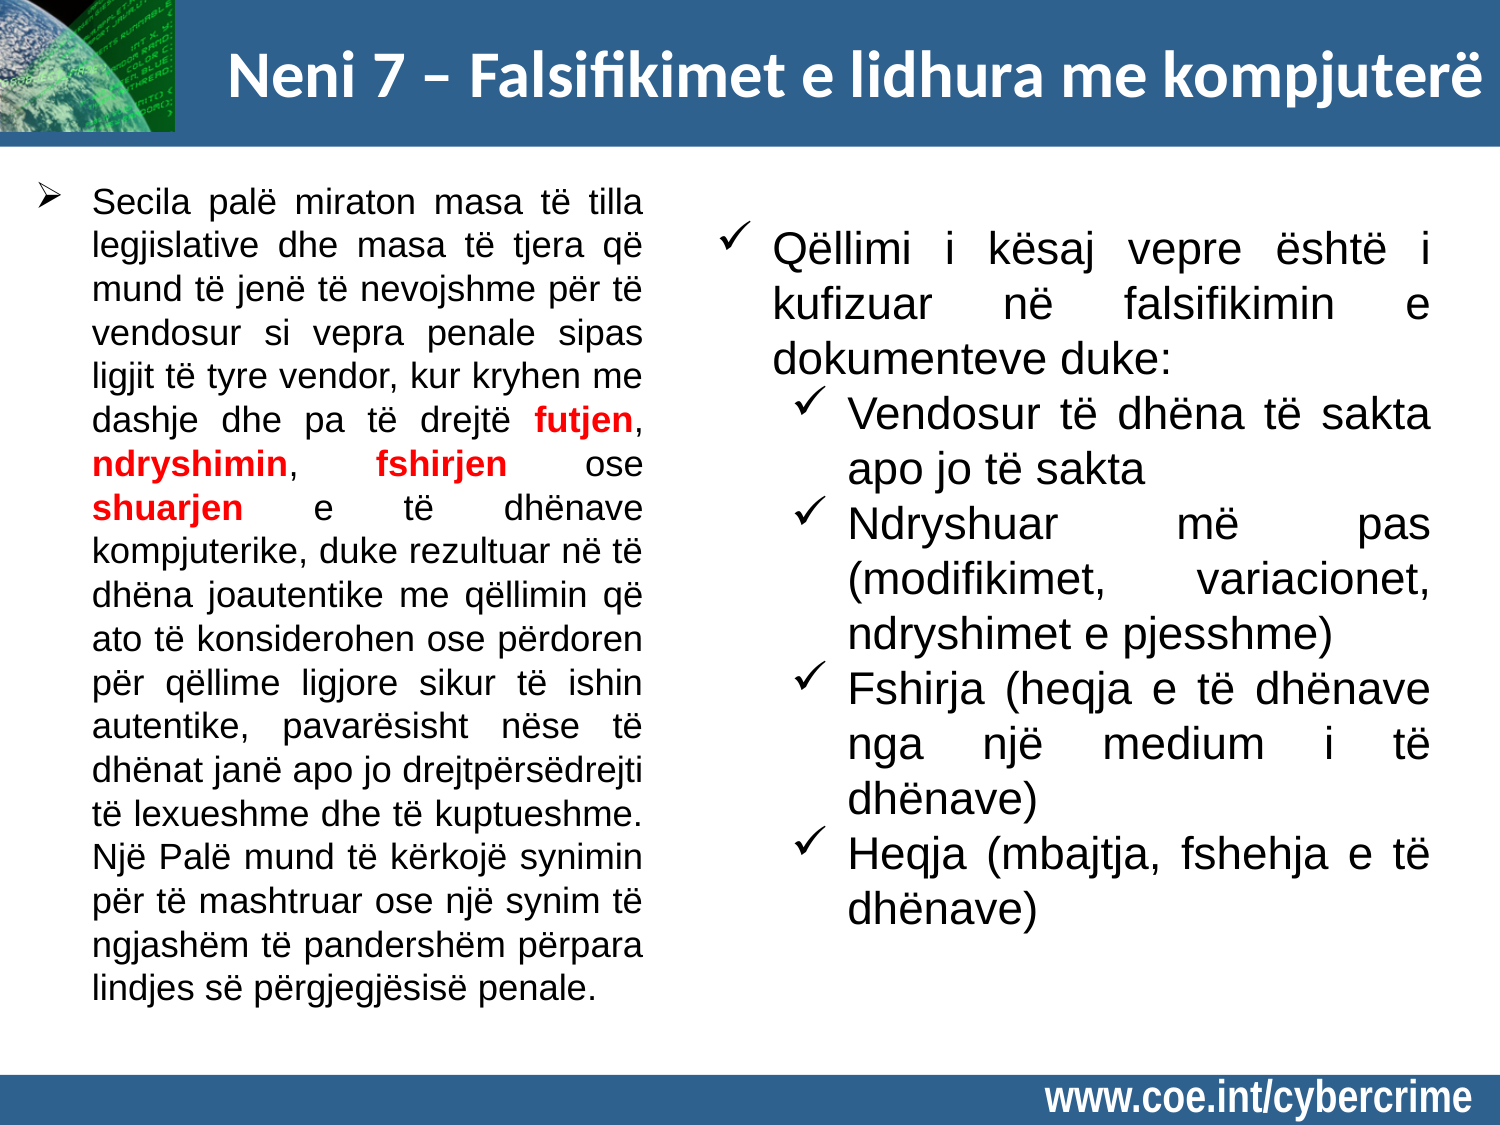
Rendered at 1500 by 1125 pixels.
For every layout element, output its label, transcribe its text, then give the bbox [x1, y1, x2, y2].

text_box Secila palë miraton masa të tilla legjislative dhe masa të tjera që mund të jenë të nevojshme për të vendosur si vepra penale sipas ligjit të tyre vendor, kur kryhen me dashje dhe pa të drejtë futjen, ndryshimin, fshirjen ose shuarjen e të dhënave kompjuterike, duke rezultuar në të dhëna joautentike me qëllimin që ato të konsiderohen ose përdoren për qëllime ligjore sikur të ishin autentike, pavarësisht nëse të dhënat janë apo jo drejtpërsëdrejti të lexueshme dhe të kuptueshme. Një Palë mund të kërkojë synimin për të mashtruar ose një synim të ngjashëm të pandershëm përpara lindjes së përgjegjësisë penale. [20, 170, 659, 1016]
text_box Neni 7 – Falsifikimet e lidhura me kompjuterë [0, 0, 1500, 149]
picture [0, 0, 175, 132]
text_box [0, 1073, 1030, 1125]
text_box www.coe.int/cybercrime [1030, 1059, 1500, 1125]
text_box Qëllimi i kësaj vepre është i kufizuar në falsifikimin e dokumenteve duke: Vendosur të dhëna të sakta apo jo të sakta Ndryshuar më pas (modifikimet, variacionet, ndryshimet e pjesshme) Fshirja (heqja e të dhënave nga një medium i të dhënave) Heqja (mbajtja, fshehja e të dhënave) [701, 211, 1447, 941]
